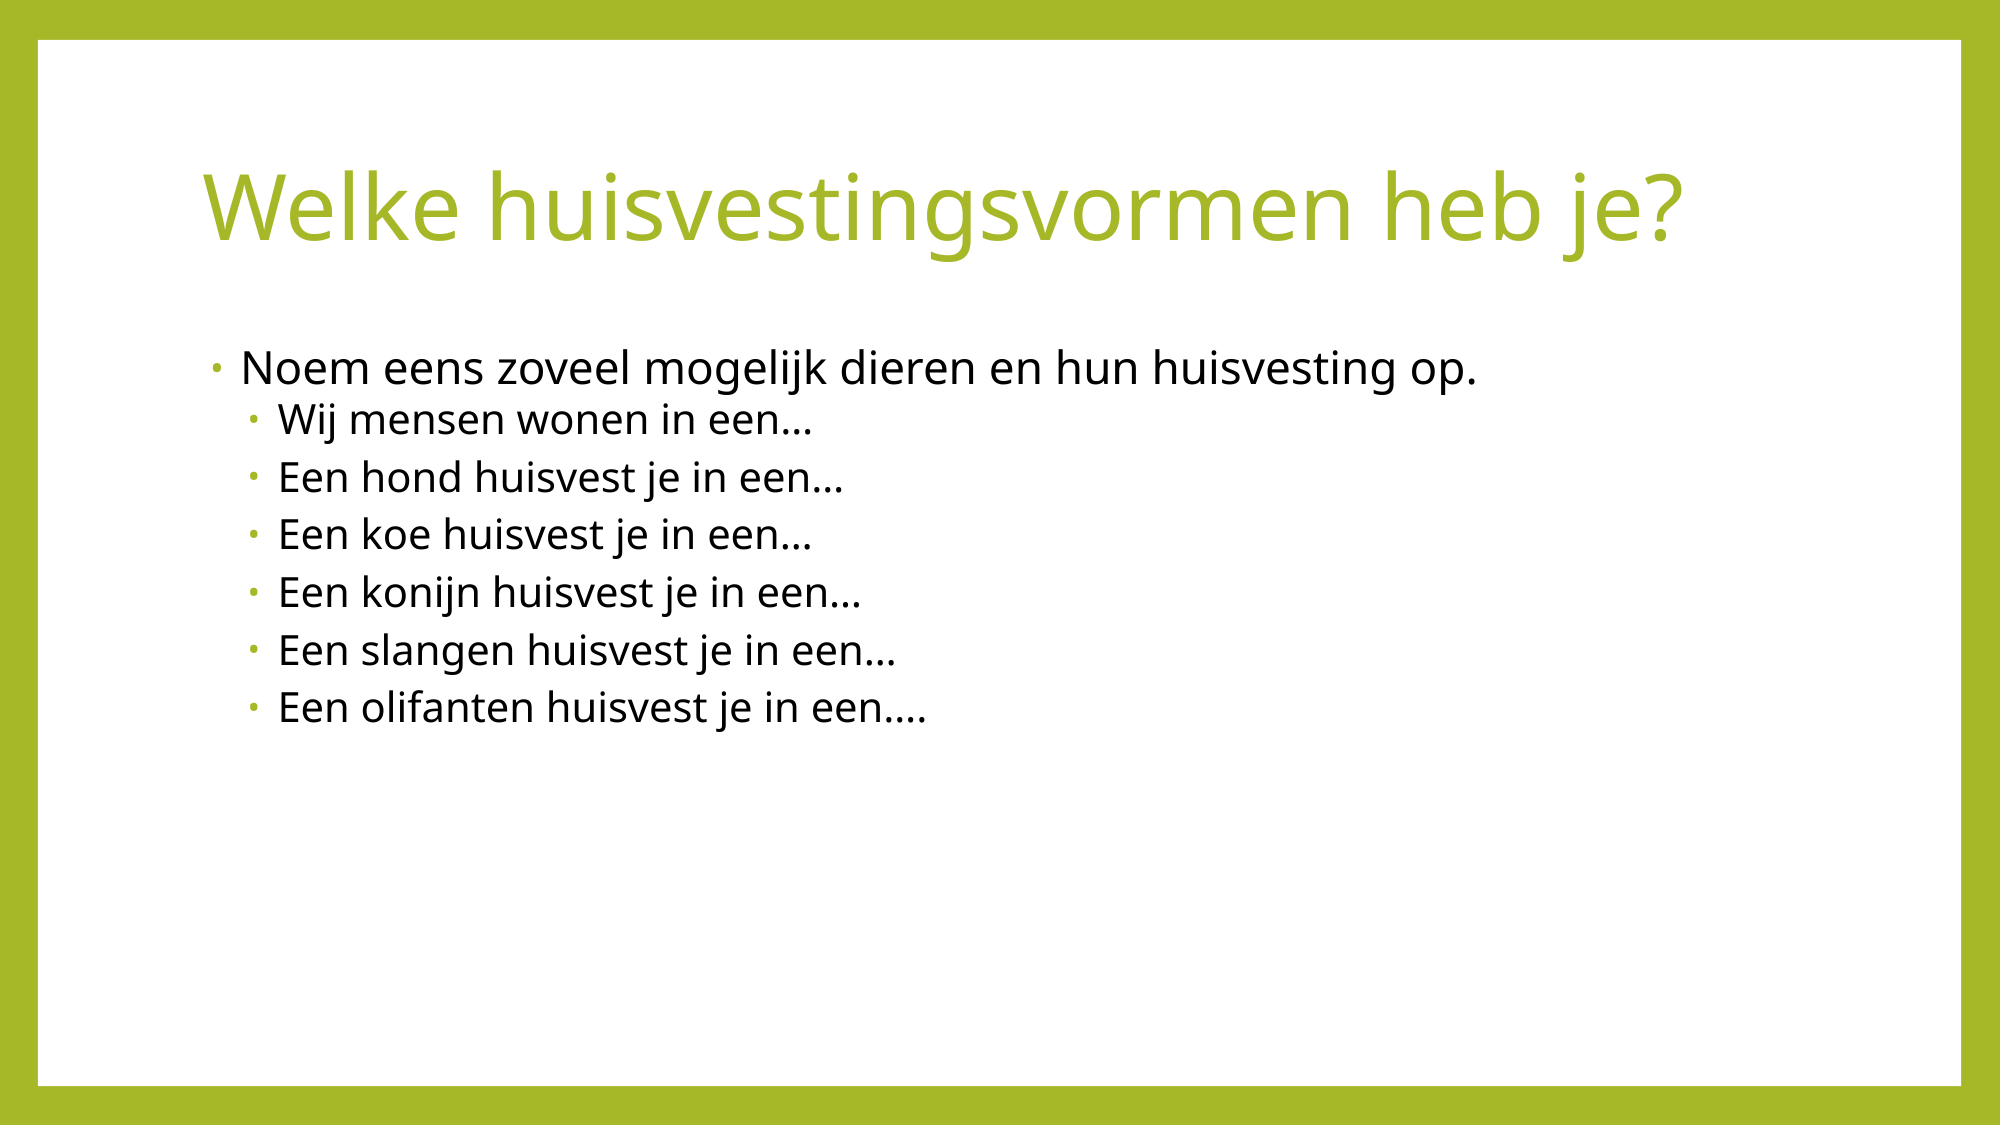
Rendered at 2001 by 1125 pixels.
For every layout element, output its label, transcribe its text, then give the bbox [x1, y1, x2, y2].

title Welke huisvestingsvormen heb je? [187, 99, 1808, 323]
list Noem eens zoveel mogelijk dieren en hun huisvesting op. Wij mensen wonen in een… Een hond huisvest je in een… Een koe huisvest je in een… Een konijn huisvest je in een… Een slangen huisvest je in een… Een olifanten huisvest je in een…. [187, 337, 1808, 1000]
